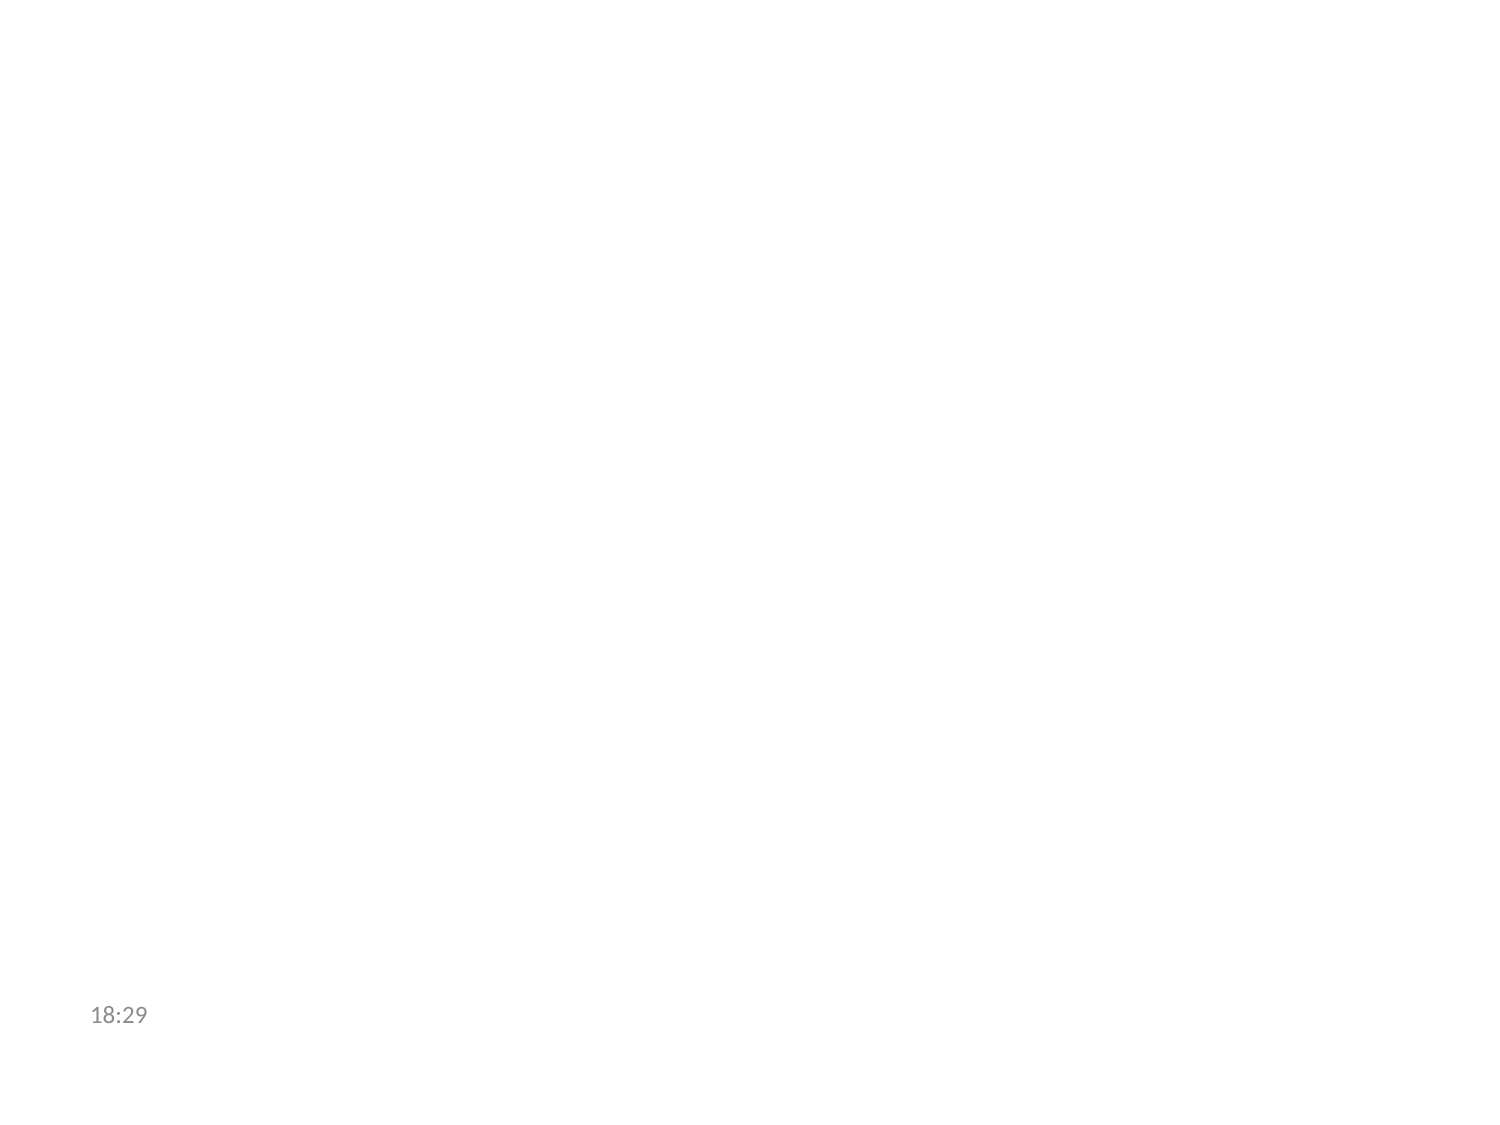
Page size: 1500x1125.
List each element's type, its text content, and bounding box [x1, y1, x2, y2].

text_box 15:35 [75, 983, 425, 1044]
